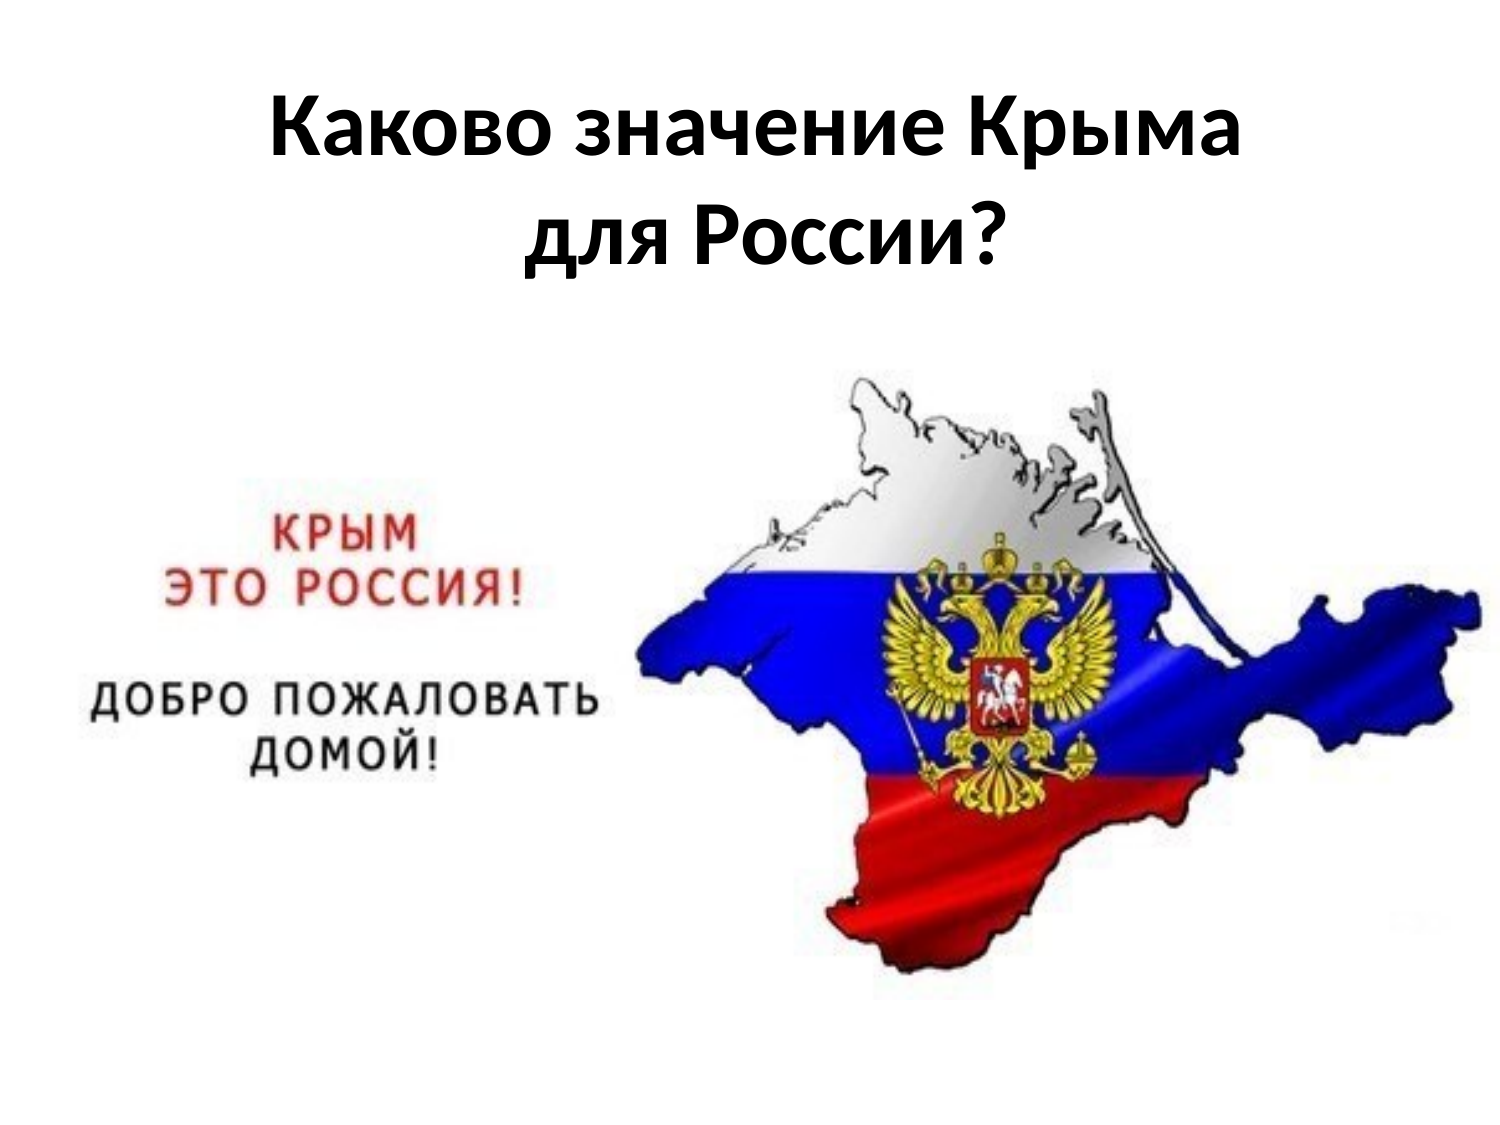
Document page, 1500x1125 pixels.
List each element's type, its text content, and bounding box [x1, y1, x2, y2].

text_box Каково значение Крыма для России? [0, 55, 1500, 291]
picture [0, 349, 1500, 1000]
